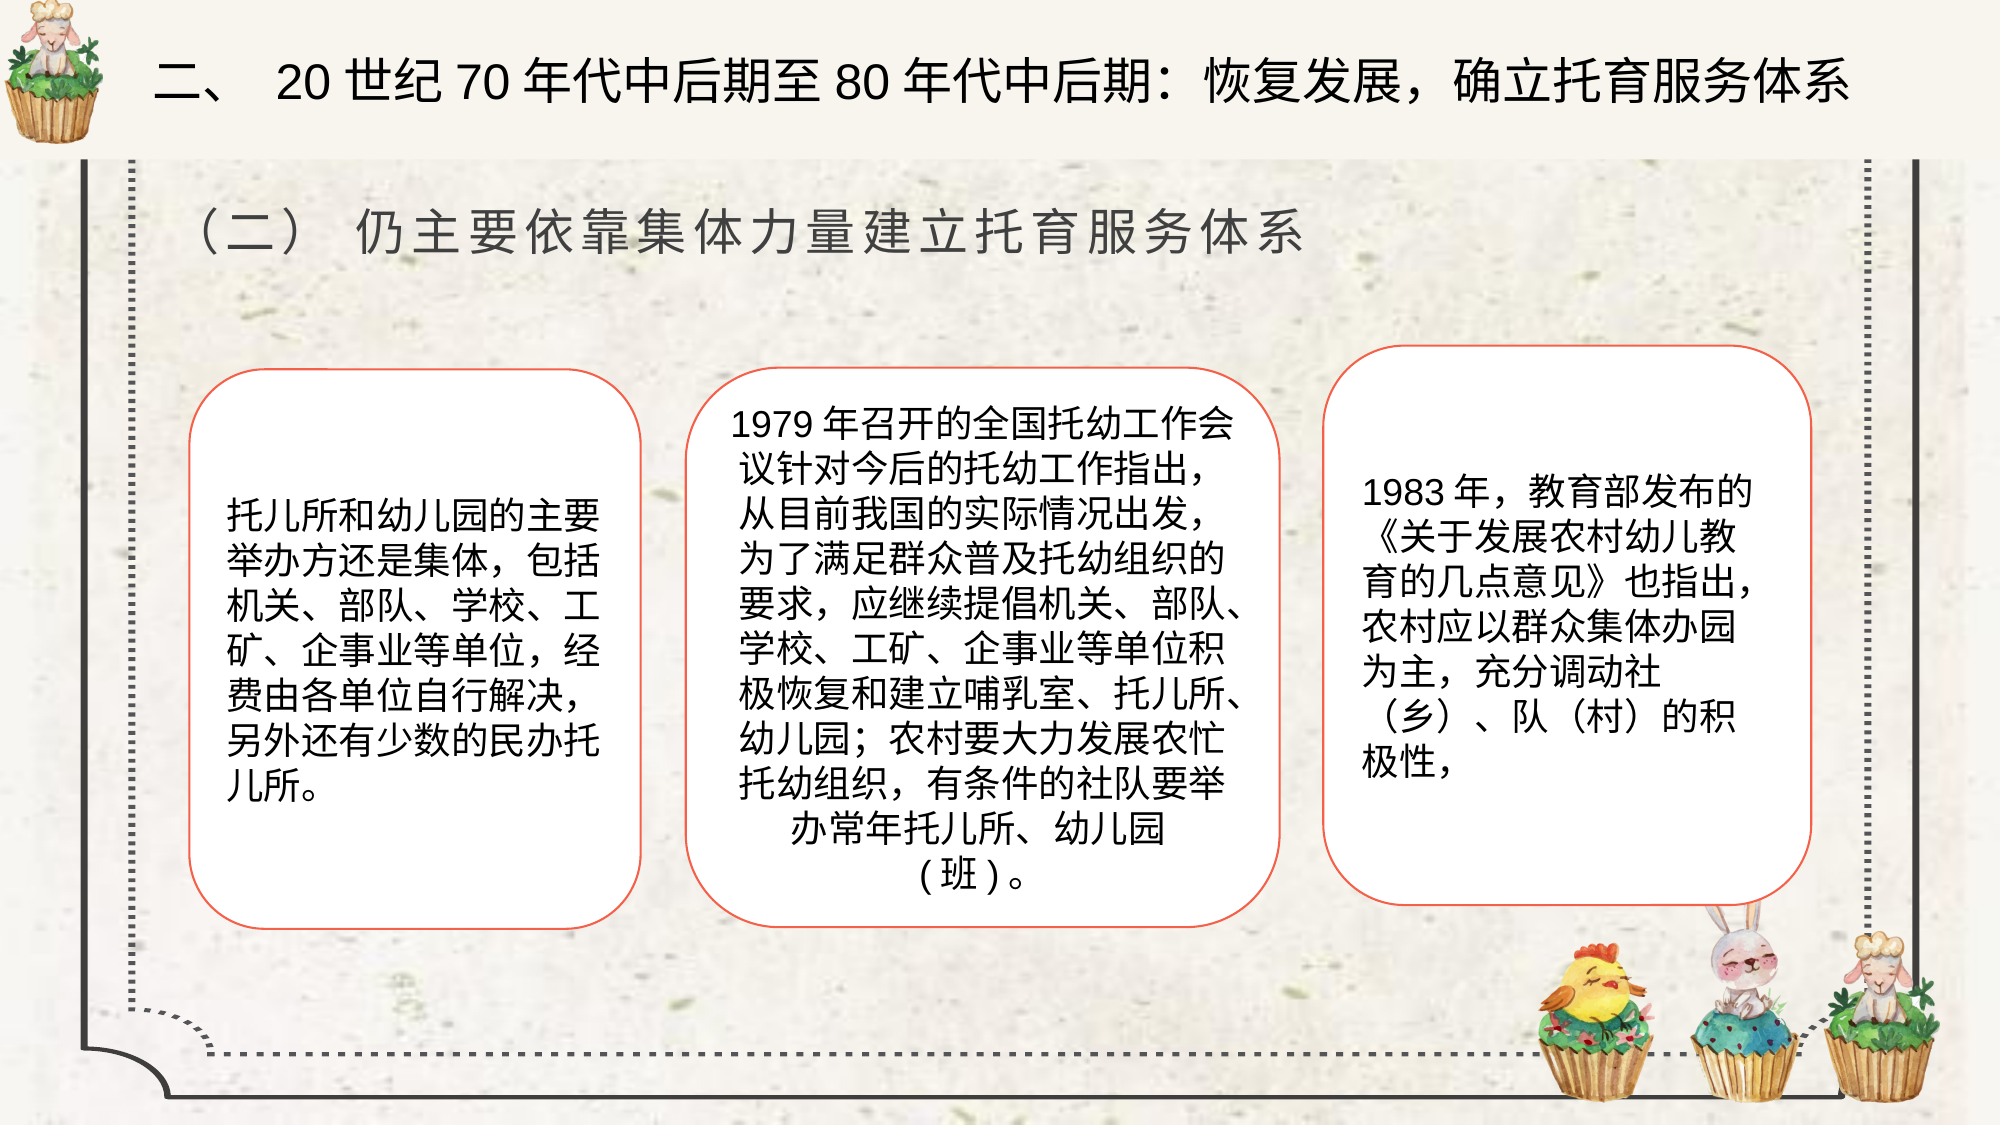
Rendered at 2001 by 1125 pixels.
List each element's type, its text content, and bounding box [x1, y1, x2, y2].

text_box 1983年，教育部发布的《关于发展农村幼儿教育的几点意见》也指出，农村应以群众集体办园为主，充分调动社（乡）、队（村）的积极性， [1322, 344, 1813, 907]
text_box 1979年召开的全国托幼工作会议针对今后的托幼工作指出，从目前我国的实际情况出发，为了满足群众普及托幼组织的要求，应继续提倡机关、部队、学校、工矿、企事业等单位积极恢复和建立哺乳室、托儿所、幼儿园；农村要大力发展农忙托幼组织，有条件的社队要举办常年托儿所、幼儿园(班)。 [684, 366, 1281, 929]
picture [0, 0, 103, 144]
text_box [0, 0, 2000, 160]
text_box 二、 20世纪70年代中后期至80年代中后期：恢复发展，确立托育服务体系 [137, 3, 2000, 118]
picture [0, 160, 2000, 1125]
text_box 托儿所和幼儿园的主要举办方还是集体，包括机关、部队、学校、工矿、企事业等单位，经费由各单位自行解决，另外还有少数的民办托儿所。 [188, 368, 642, 930]
text_box （二） 仍主要依靠集体力量建立托育服务体系 [154, 192, 1764, 290]
